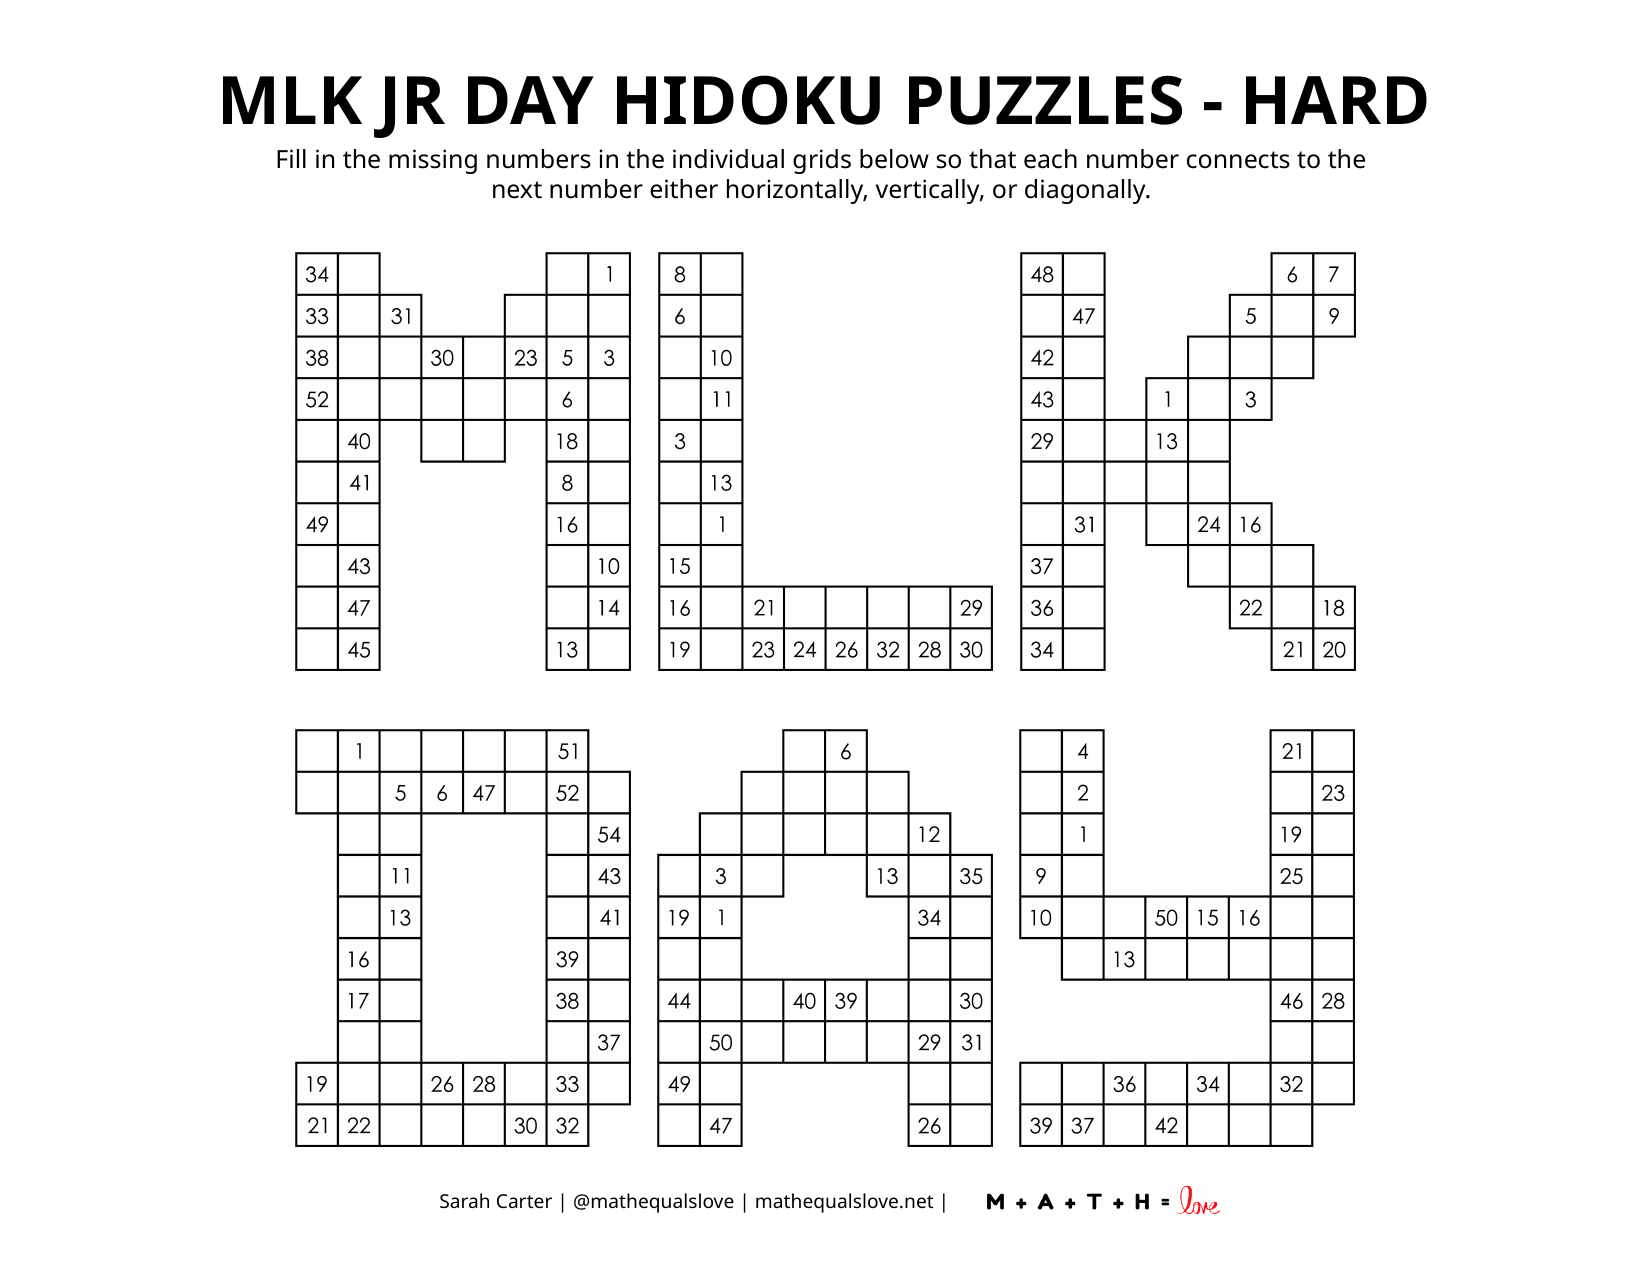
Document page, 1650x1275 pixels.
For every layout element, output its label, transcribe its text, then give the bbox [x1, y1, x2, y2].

picture [293, 250, 632, 672]
text_box Sarah Carter | @mathequalslove | mathequalslove.net | [424, 1182, 1259, 1220]
picture [656, 250, 995, 672]
text_box Fill in the missing numbers in the individual grids below so that each number connects to the next number either horizontally, vertically, or diagonally. [0, 135, 1650, 211]
picture [1019, 250, 1358, 672]
text_box MLK JR DAY HIDOKU PUZZLES - HARD [76, 50, 1574, 135]
picture [293, 727, 632, 1149]
picture [978, 1183, 1226, 1218]
picture [655, 727, 994, 1149]
picture [1018, 727, 1357, 1149]
